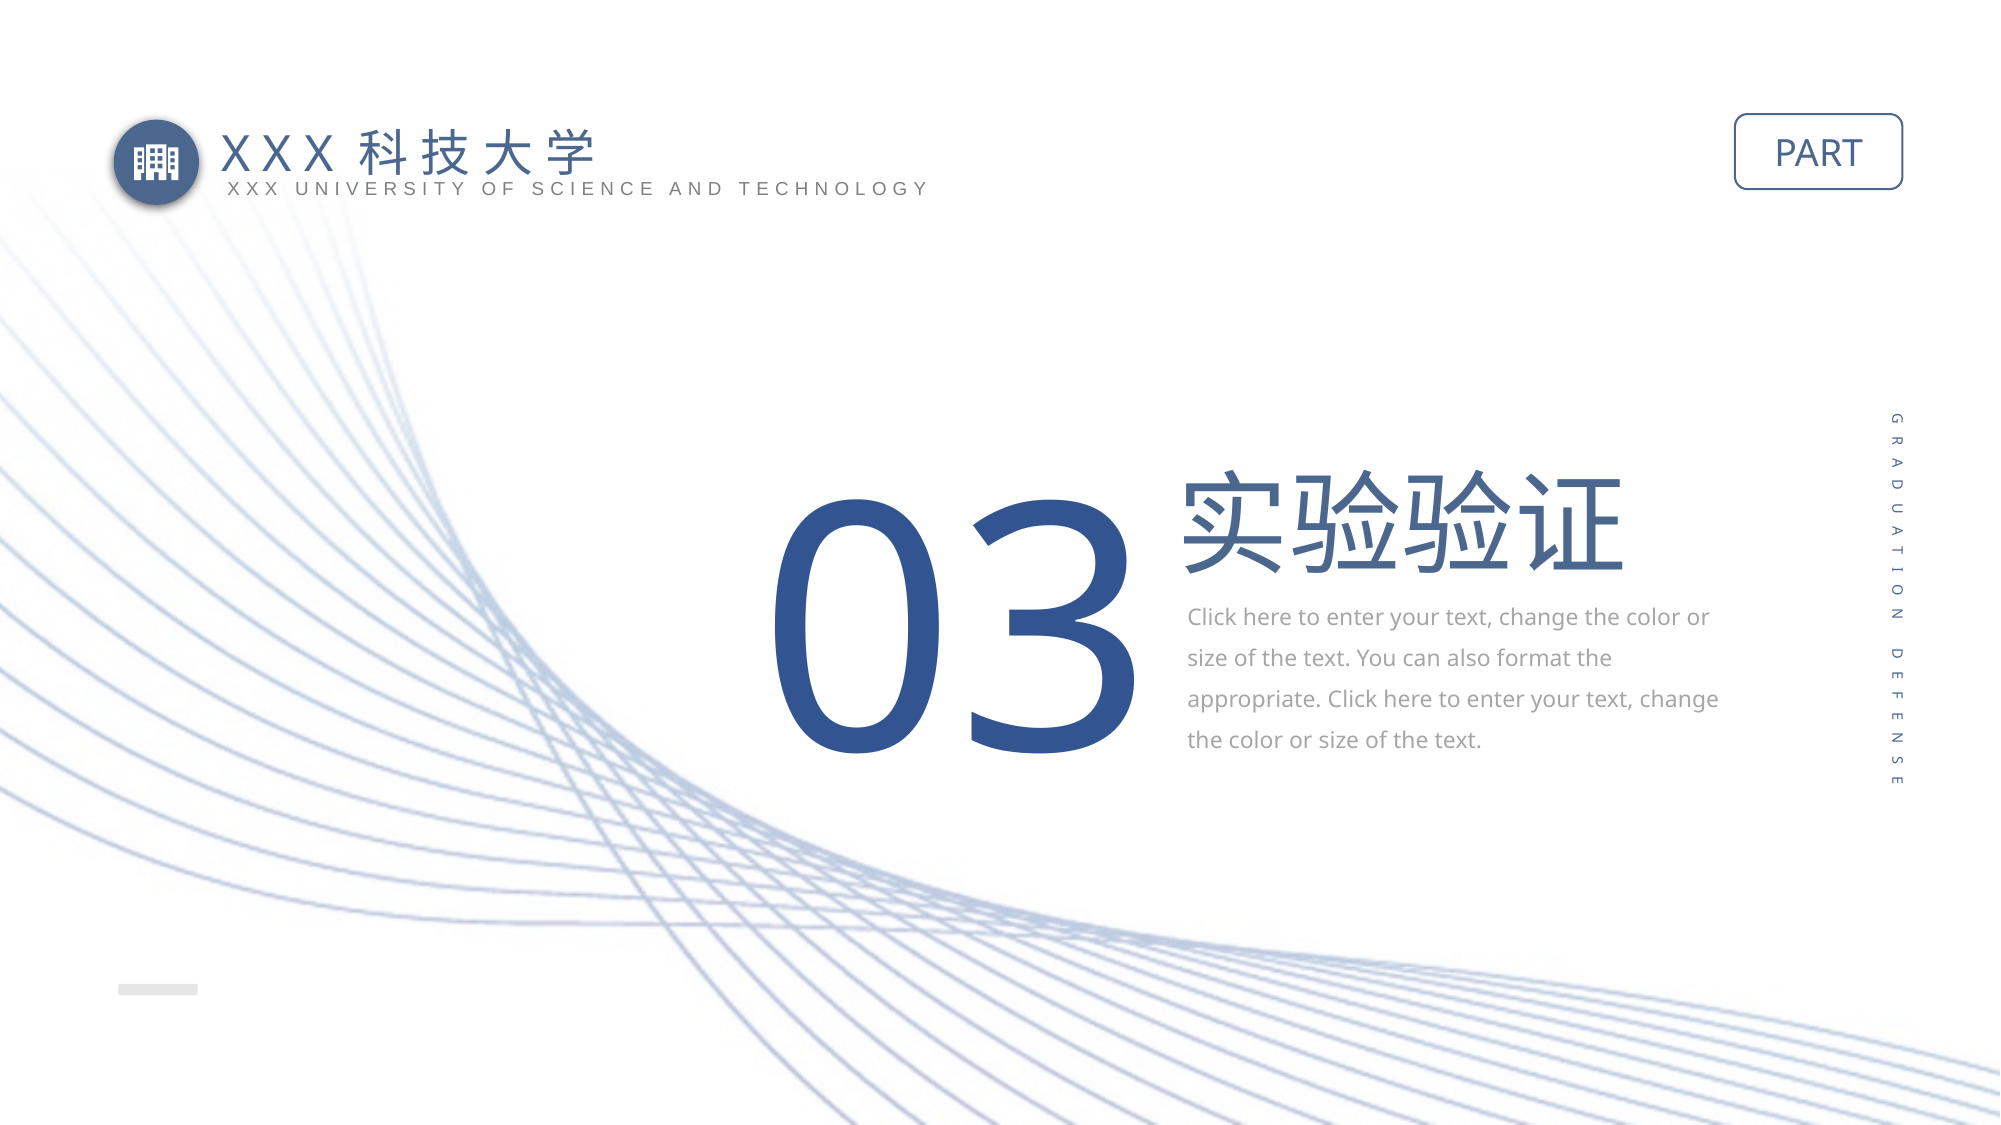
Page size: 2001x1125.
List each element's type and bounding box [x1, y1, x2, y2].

text_box [206, 113, 948, 208]
text_box [113, 119, 199, 205]
text_box [0, 0, 2000, 1125]
